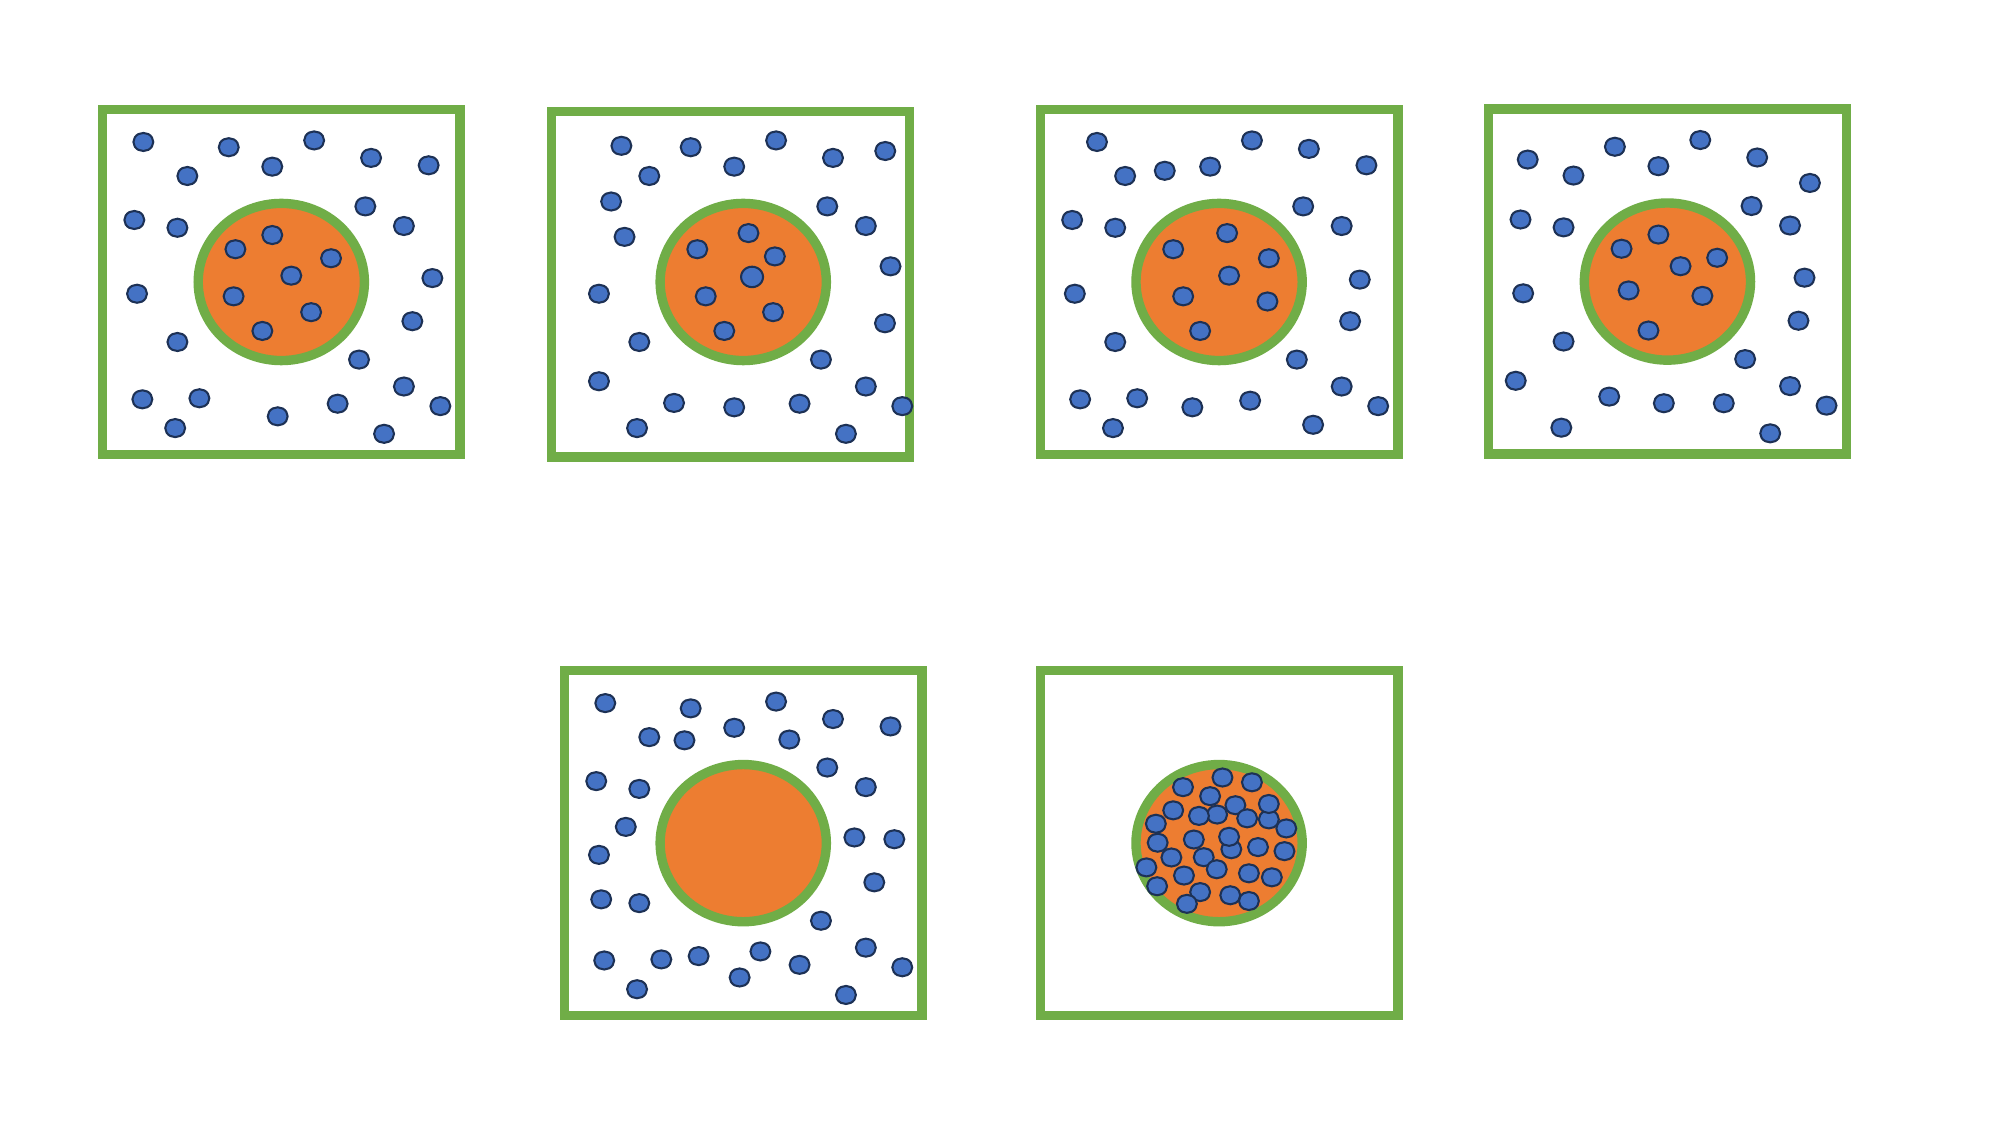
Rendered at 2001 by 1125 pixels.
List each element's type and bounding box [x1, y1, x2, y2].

text_box [261, 224, 284, 246]
text_box [628, 778, 651, 800]
text_box [1039, 670, 1399, 1017]
text_box [1562, 165, 1585, 186]
text_box [1063, 283, 1086, 304]
text_box [723, 156, 746, 177]
text_box [854, 937, 877, 958]
text_box [587, 844, 610, 865]
text_box [1258, 812, 1280, 830]
text_box [765, 130, 788, 151]
text_box [638, 165, 661, 187]
text_box [1367, 396, 1390, 417]
text_box [347, 349, 371, 370]
text_box [224, 239, 247, 260]
text_box [1637, 320, 1660, 341]
text_box [1275, 818, 1298, 839]
text_box [816, 196, 839, 217]
text_box [809, 349, 832, 370]
text_box [626, 417, 649, 439]
text_box [834, 423, 857, 444]
text_box [662, 392, 686, 414]
text_box [1114, 165, 1137, 187]
text_box [1652, 393, 1675, 414]
text_box [1199, 156, 1222, 177]
text_box [788, 393, 811, 414]
text_box [1104, 217, 1127, 238]
text_box [1610, 238, 1633, 259]
text_box [883, 829, 906, 850]
text_box [1798, 172, 1821, 194]
text_box [687, 946, 710, 967]
text_box [778, 729, 801, 750]
text_box [891, 396, 914, 417]
text_box [280, 265, 303, 286]
text_box [610, 135, 633, 156]
text_box [126, 283, 149, 304]
text_box [600, 191, 623, 212]
text_box [843, 827, 866, 848]
text_box [809, 910, 832, 931]
text_box [1355, 155, 1378, 176]
text_box [1144, 813, 1167, 833]
text_box [1603, 136, 1626, 157]
text_box [1085, 131, 1109, 153]
text_box [679, 137, 702, 158]
text_box [303, 130, 326, 151]
text_box [392, 376, 415, 397]
text_box [1134, 763, 1304, 923]
text_box [1617, 280, 1640, 301]
text_box [401, 311, 424, 332]
text_box [879, 716, 902, 737]
text_box [1039, 108, 1399, 456]
text_box [1160, 847, 1183, 868]
text_box [251, 320, 274, 342]
text_box [1061, 209, 1084, 231]
text_box [1598, 386, 1621, 407]
text_box [101, 108, 461, 456]
text_box [762, 302, 785, 323]
text_box [1146, 832, 1169, 853]
text_box [1162, 239, 1185, 260]
text_box [694, 286, 717, 307]
text_box [1552, 217, 1575, 238]
text_box [713, 320, 736, 342]
text_box [421, 267, 444, 289]
text_box [1257, 248, 1280, 269]
text_box [590, 889, 613, 910]
text_box [1691, 285, 1714, 306]
text_box [891, 957, 914, 978]
text_box [628, 331, 651, 353]
text_box [1236, 808, 1259, 829]
text_box [1504, 370, 1527, 391]
text_box [266, 406, 289, 427]
text_box [816, 757, 839, 778]
text_box [1246, 836, 1270, 858]
text_box [821, 708, 845, 730]
text_box [1153, 160, 1176, 181]
text_box [1669, 256, 1692, 277]
text_box [863, 872, 886, 893]
text_box [728, 967, 751, 988]
text_box [1224, 795, 1247, 816]
text_box [1256, 291, 1279, 312]
text_box [1216, 222, 1239, 244]
text_box [594, 693, 617, 714]
text_box [638, 727, 661, 748]
text_box [1199, 786, 1222, 807]
text_box [1793, 267, 1816, 288]
text_box [740, 265, 765, 289]
text_box [1787, 310, 1810, 331]
text_box [1512, 283, 1535, 304]
text_box [1134, 202, 1304, 362]
text_box [1647, 224, 1670, 245]
text_box [821, 147, 845, 169]
text_box [1101, 417, 1125, 439]
text_box [1509, 209, 1532, 230]
text_box [1647, 156, 1670, 177]
text_box [593, 950, 616, 971]
text_box [1069, 389, 1092, 410]
text_box [628, 893, 651, 914]
text_box [1260, 867, 1283, 888]
text_box [854, 376, 877, 397]
text_box [1740, 195, 1763, 217]
text_box [1239, 390, 1262, 411]
text_box [1146, 876, 1169, 897]
text_box [1218, 826, 1241, 847]
text_box [261, 156, 284, 177]
text_box [673, 730, 696, 751]
text_box [679, 698, 702, 719]
text_box [1297, 138, 1320, 159]
text_box [1211, 767, 1234, 788]
text_box [1712, 393, 1735, 414]
text_box [854, 777, 877, 798]
text_box [1135, 857, 1158, 878]
text_box [686, 239, 709, 260]
text_box [188, 388, 211, 409]
text_box [551, 111, 910, 458]
text_box [1689, 129, 1712, 151]
text_box [626, 979, 649, 1000]
text_box [131, 389, 154, 410]
text_box [1273, 841, 1296, 862]
text_box [1552, 331, 1575, 352]
text_box [650, 949, 673, 970]
text_box [737, 222, 760, 244]
text_box [417, 155, 440, 176]
text_box [429, 396, 452, 417]
text_box [1240, 130, 1263, 151]
text_box [320, 248, 343, 269]
text_box [873, 313, 896, 334]
text_box [1815, 395, 1838, 416]
text_box [1189, 881, 1212, 903]
text_box [1162, 800, 1185, 821]
text_box [613, 226, 636, 247]
text_box [1237, 863, 1260, 884]
text_box [217, 137, 240, 158]
text_box [1172, 865, 1195, 886]
text_box [1182, 829, 1205, 850]
text_box [1175, 893, 1198, 914]
text_box [834, 984, 857, 1006]
text_box [1292, 196, 1315, 217]
text_box [1734, 349, 1757, 370]
text_box [1285, 349, 1308, 370]
text_box [1516, 149, 1539, 170]
text_box [879, 256, 902, 277]
text_box [585, 771, 608, 792]
text_box [1192, 847, 1215, 868]
text_box [1746, 147, 1769, 168]
text_box [1220, 842, 1243, 860]
text_box [300, 302, 323, 323]
text_box [1205, 859, 1228, 880]
text_box [1488, 108, 1847, 455]
text_box [659, 202, 828, 362]
text_box [1187, 805, 1210, 827]
text_box [763, 246, 786, 267]
text_box [1189, 320, 1212, 342]
text_box [1302, 414, 1325, 435]
text_box [587, 283, 610, 304]
text_box [788, 954, 811, 975]
text_box [587, 371, 610, 392]
text_box [723, 397, 746, 418]
text_box [854, 215, 877, 237]
text_box [765, 691, 788, 712]
text_box [1104, 331, 1127, 353]
text_box [1219, 885, 1241, 906]
text_box [123, 209, 146, 231]
text_box [1759, 423, 1782, 444]
text_box [1348, 269, 1371, 290]
text_box [1172, 286, 1195, 307]
text_box [1181, 397, 1204, 418]
text_box [1330, 215, 1353, 237]
text_box [392, 215, 415, 237]
text_box [1550, 417, 1573, 438]
text_box [326, 393, 349, 414]
text_box [563, 670, 923, 1017]
text_box [749, 941, 772, 962]
text_box [1171, 777, 1195, 798]
text_box [1126, 388, 1149, 409]
text_box [197, 202, 366, 362]
text_box [614, 816, 637, 837]
text_box [1240, 772, 1263, 793]
text_box [723, 717, 746, 738]
text_box [373, 423, 396, 444]
text_box [360, 147, 383, 169]
text_box [1339, 311, 1362, 332]
text_box [1237, 890, 1260, 912]
text_box [1583, 201, 1752, 362]
text_box [222, 286, 245, 307]
text_box [1208, 804, 1229, 825]
text_box [166, 217, 189, 238]
text_box [1779, 215, 1802, 236]
text_box [176, 165, 199, 187]
text_box [164, 417, 187, 439]
text_box [659, 763, 828, 923]
text_box [1779, 376, 1802, 397]
text_box [1218, 265, 1241, 286]
text_box [354, 196, 377, 217]
text_box [1257, 793, 1280, 815]
text_box [1706, 247, 1729, 268]
text_box [132, 131, 155, 153]
text_box [874, 140, 897, 162]
text_box [1330, 376, 1353, 397]
text_box [166, 331, 189, 353]
